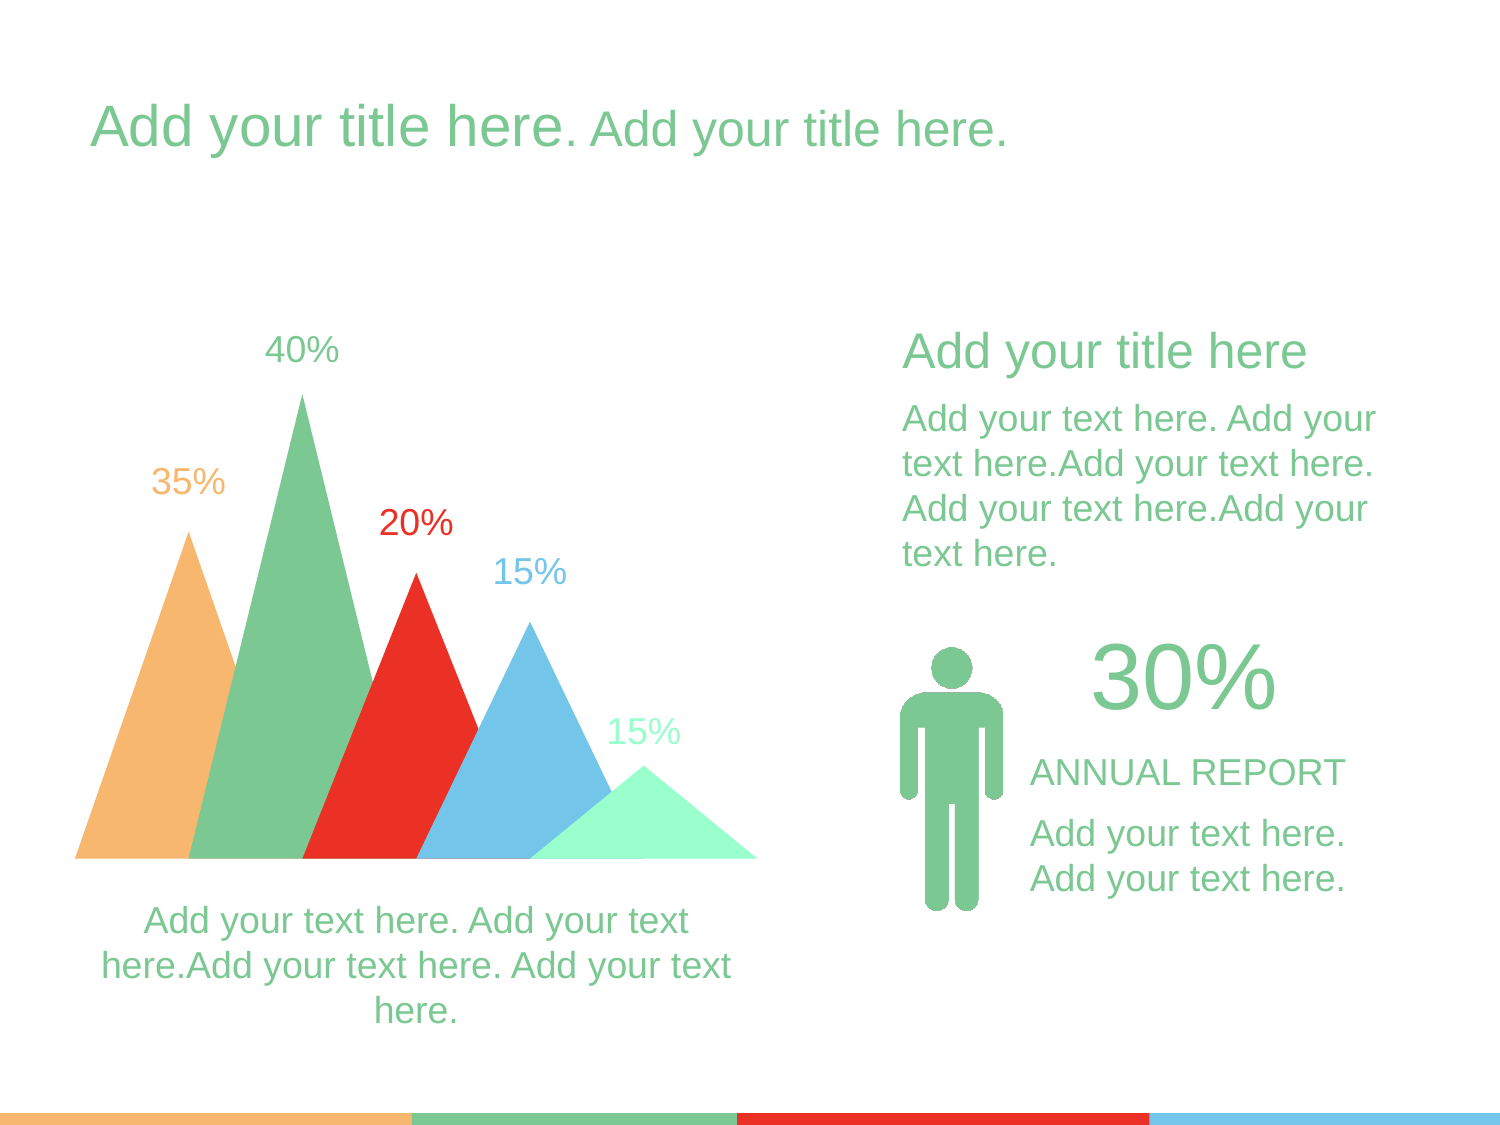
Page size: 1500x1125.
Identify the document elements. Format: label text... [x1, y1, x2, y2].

text_box Add your title here [887, 311, 1324, 386]
text_box 30% [1075, 608, 1308, 736]
picture [899, 647, 1004, 911]
text_box Add your text here. Add your text here. [1015, 801, 1368, 911]
title Add your title here. Add your title here. [75, 80, 1425, 166]
text_box Add your text here. Add your text here.Add your text here. Add your text here. [74, 888, 758, 1039]
text_box Add your text here. Add your text here.Add your text here. Add your text here.Add your text here. [887, 386, 1412, 588]
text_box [74, 310, 758, 859]
text_box ANNUAL REPORT [1015, 740, 1368, 801]
